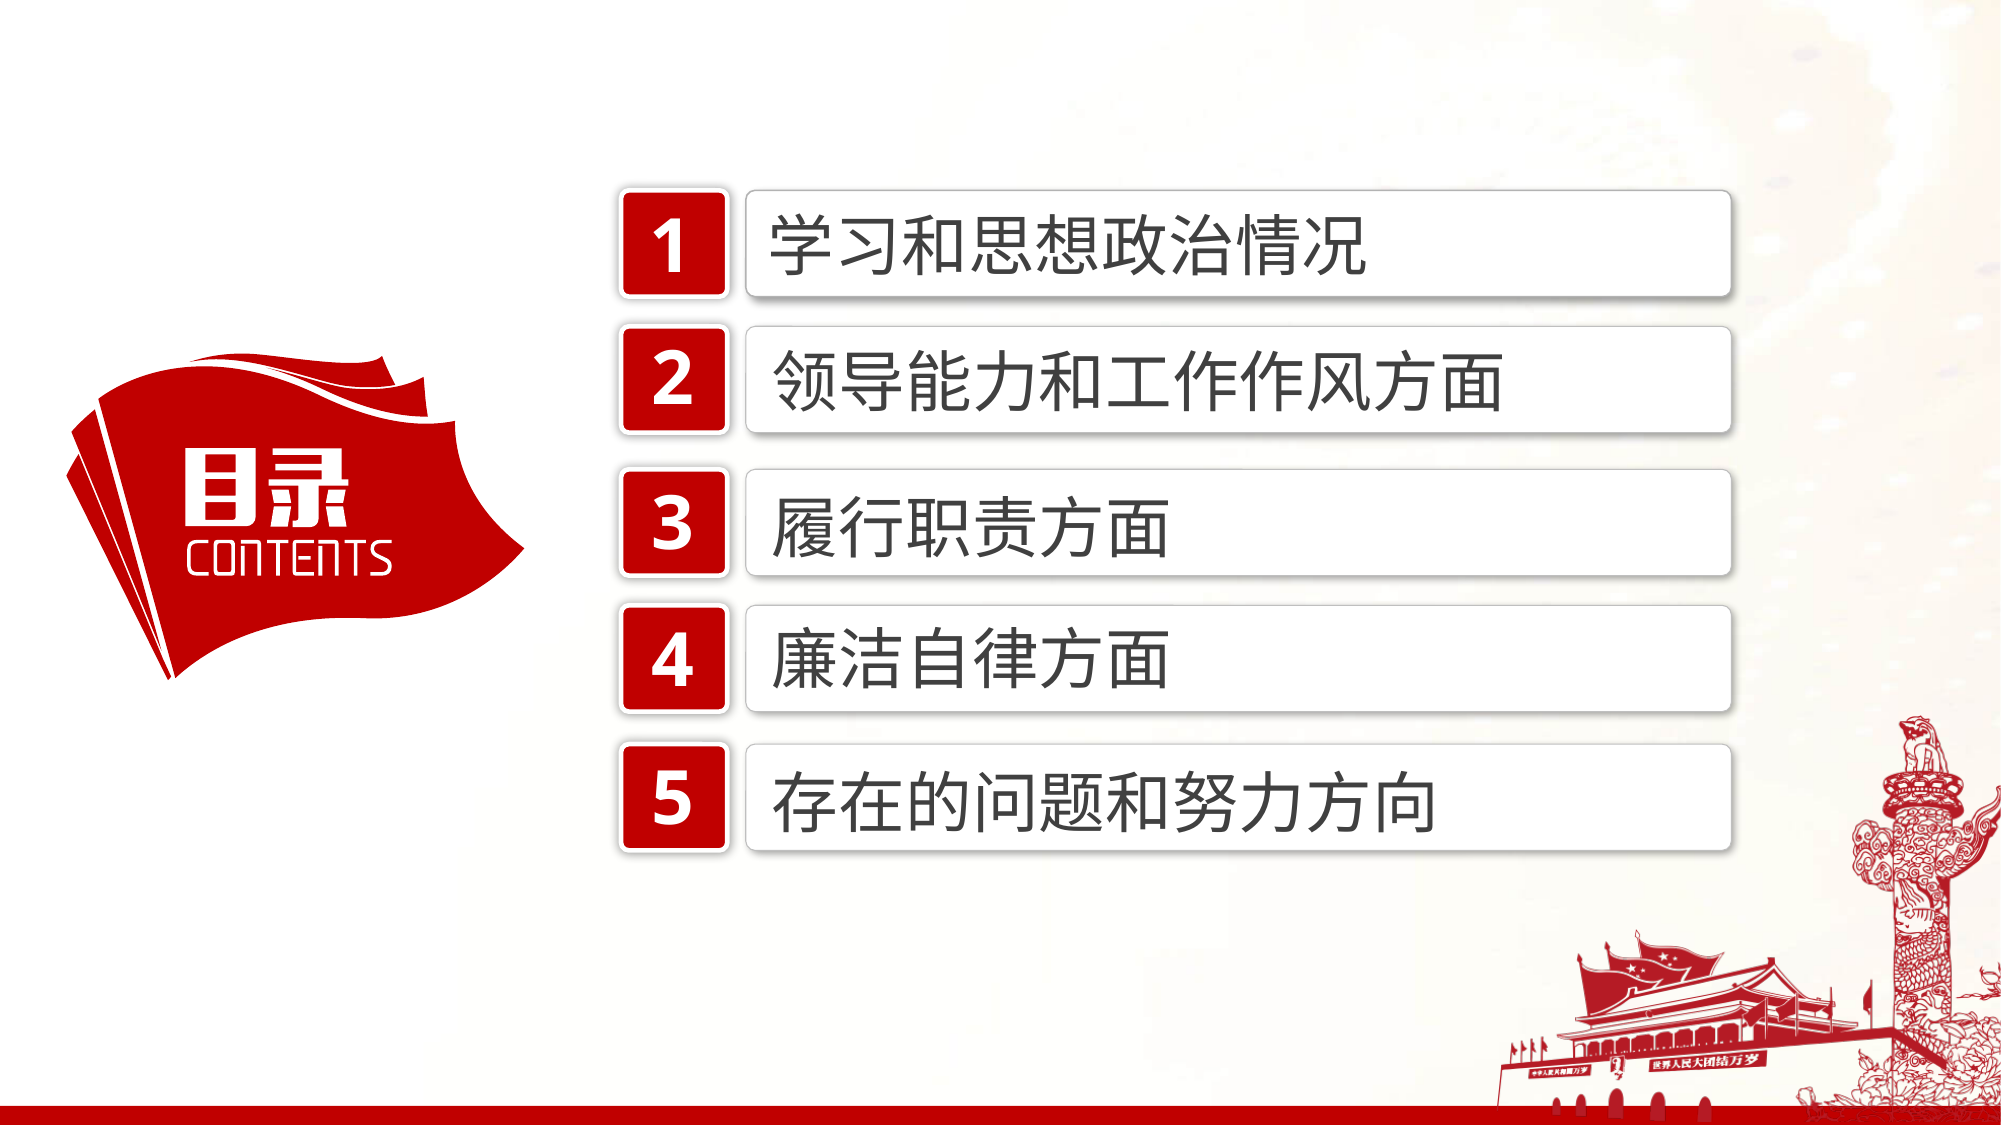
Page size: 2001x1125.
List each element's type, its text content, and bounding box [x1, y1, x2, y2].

text_box [98, 366, 525, 679]
text_box [268, 448, 349, 528]
text_box [620, 190, 728, 297]
text_box [213, 539, 235, 576]
text_box 学习和思想政治情况 [753, 196, 1671, 291]
text_box [620, 605, 728, 712]
picture [0, 0, 2001, 1122]
text_box 1 [634, 190, 708, 296]
text_box [620, 744, 728, 851]
text_box 存在的问题和努力方向 [757, 753, 1491, 848]
text_box [240, 539, 262, 576]
text_box [185, 448, 256, 527]
text_box [745, 744, 1491, 851]
text_box [745, 605, 1732, 712]
text_box [620, 469, 728, 576]
text_box [0, 1105, 1492, 1125]
text_box [267, 539, 289, 576]
text_box [66, 409, 172, 681]
text_box 5 [636, 742, 709, 848]
text_box [370, 539, 392, 576]
text_box [318, 539, 339, 576]
text_box 廉洁自律方面 [757, 609, 1700, 705]
text_box [344, 539, 366, 576]
text_box 履行职责方面 [757, 477, 1700, 573]
text_box [292, 539, 314, 576]
text_box [745, 326, 1732, 433]
text_box 4 [636, 604, 710, 710]
text_box 3 [636, 467, 709, 572]
text_box [189, 353, 428, 417]
text_box 2 [636, 322, 709, 428]
text_box [620, 326, 728, 433]
text_box [745, 469, 1732, 576]
text_box [187, 539, 209, 576]
text_box [745, 190, 1732, 297]
text_box 领导能力和工作作风方面 [757, 332, 1700, 428]
